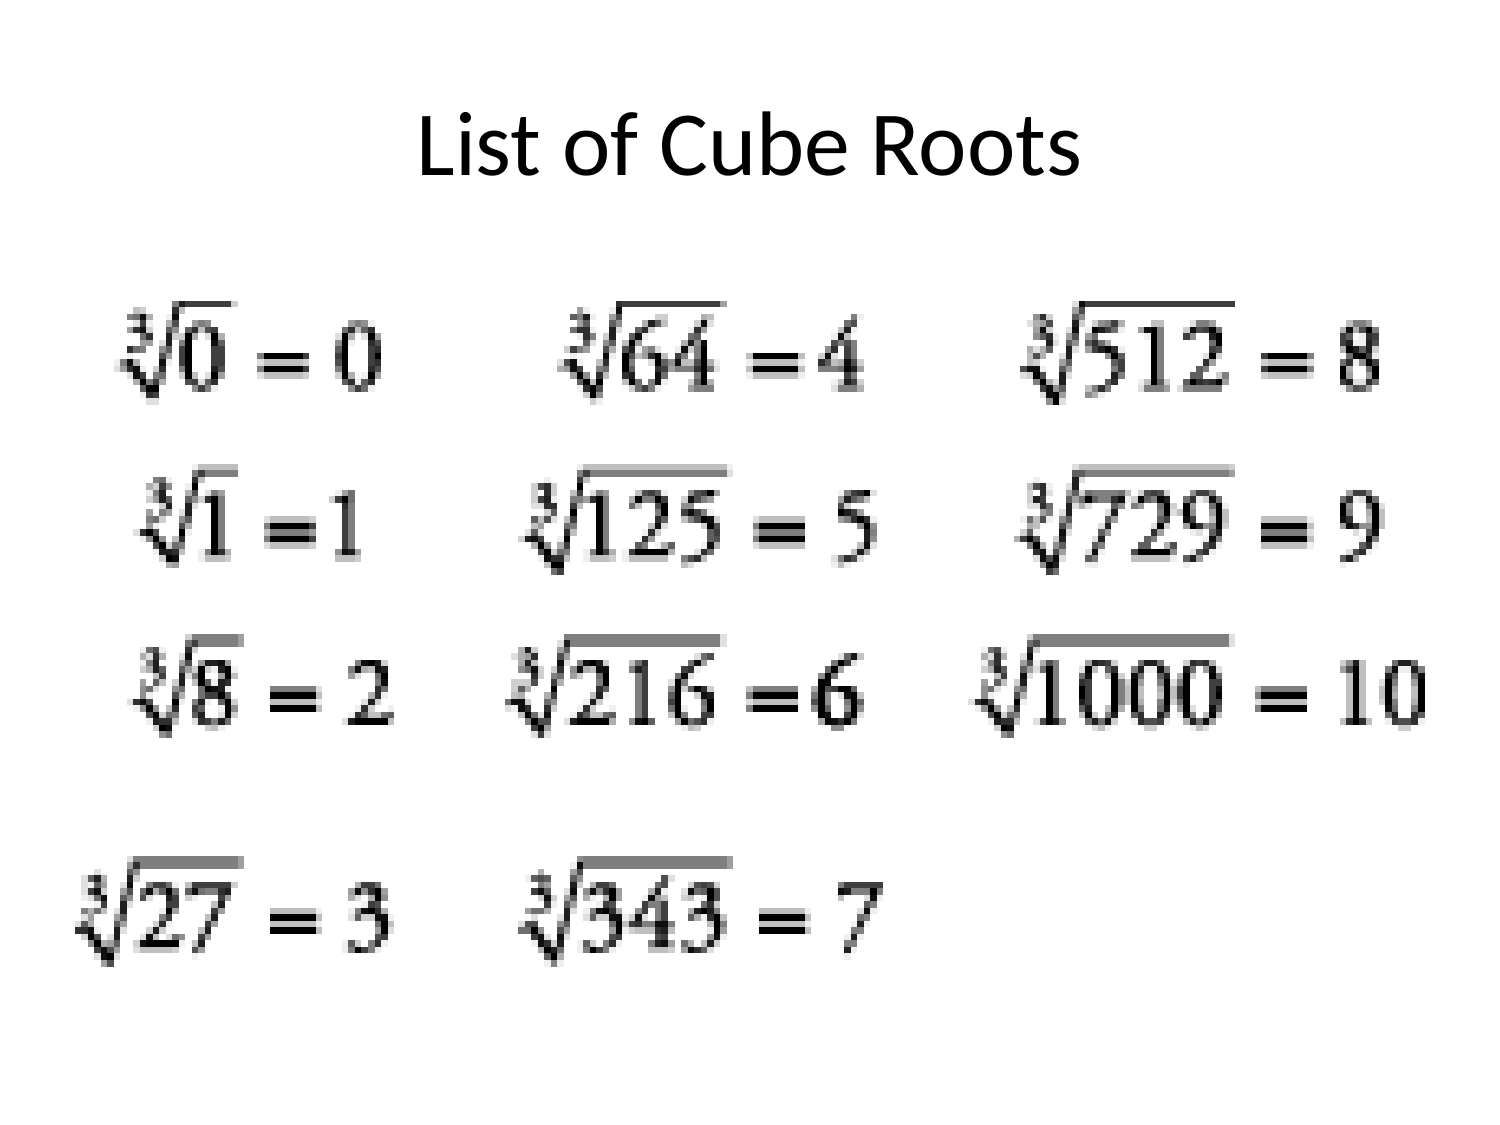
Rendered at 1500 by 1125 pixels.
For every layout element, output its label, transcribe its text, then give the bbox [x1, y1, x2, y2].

title List of Cube Roots [75, 45, 1425, 233]
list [74, 262, 1426, 1006]
